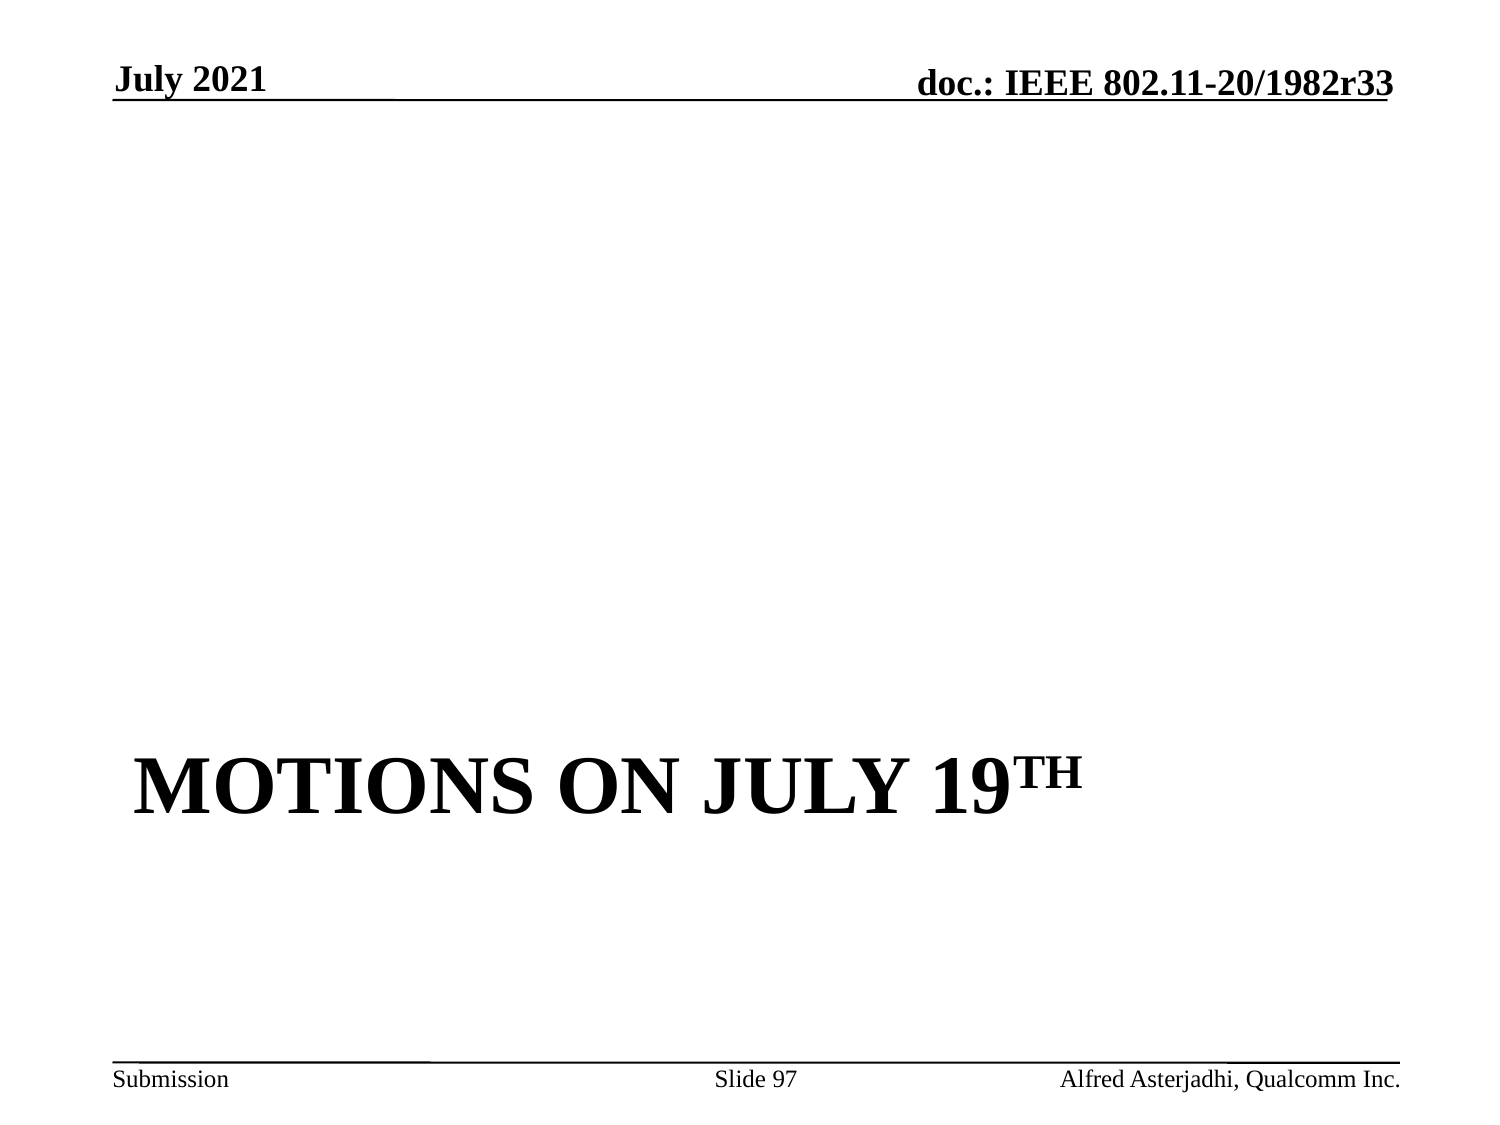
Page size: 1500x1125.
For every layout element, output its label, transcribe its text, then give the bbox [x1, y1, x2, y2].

title Motions on July 19th [118, 722, 1394, 947]
footer Alfred Asterjadhi, Qualcomm Inc. [878, 1061, 1402, 1093]
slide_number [114, 54, 423, 100]
slide_number Slide 97 [712, 1061, 800, 1123]
